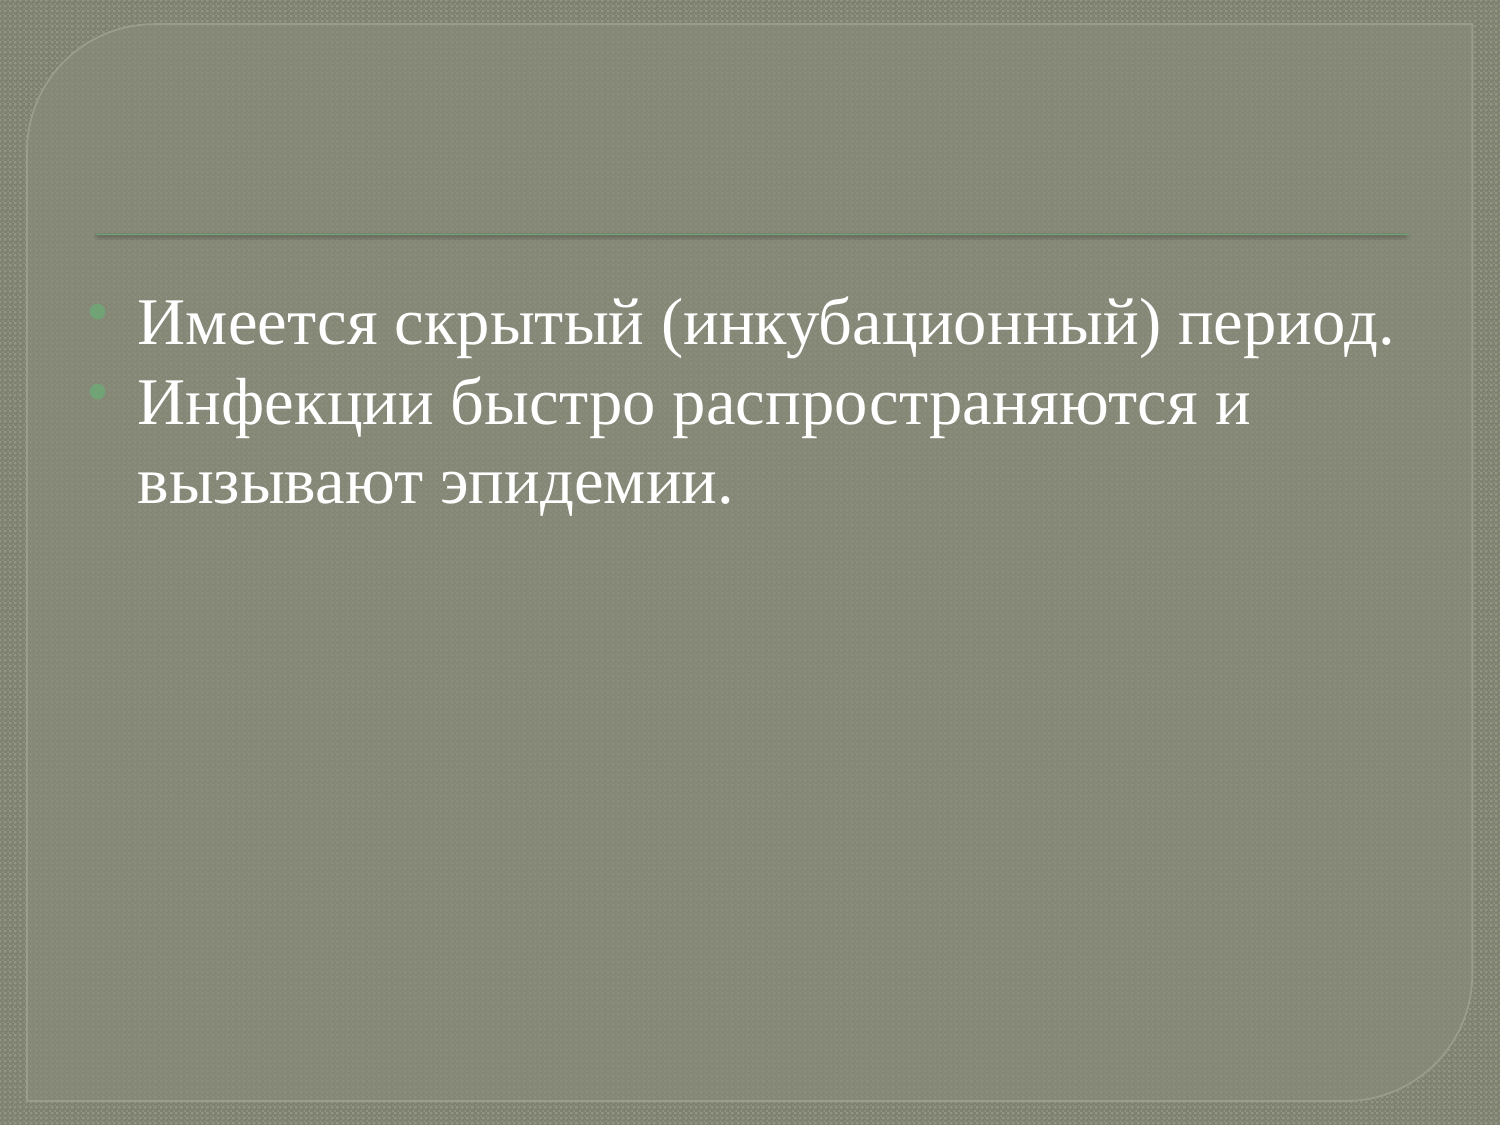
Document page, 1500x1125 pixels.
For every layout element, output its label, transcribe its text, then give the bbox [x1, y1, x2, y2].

list Имеется скрытый (инкубационный) период. Инфекции быстро распространяются и вызывают эпидемии. [75, 270, 1425, 1013]
